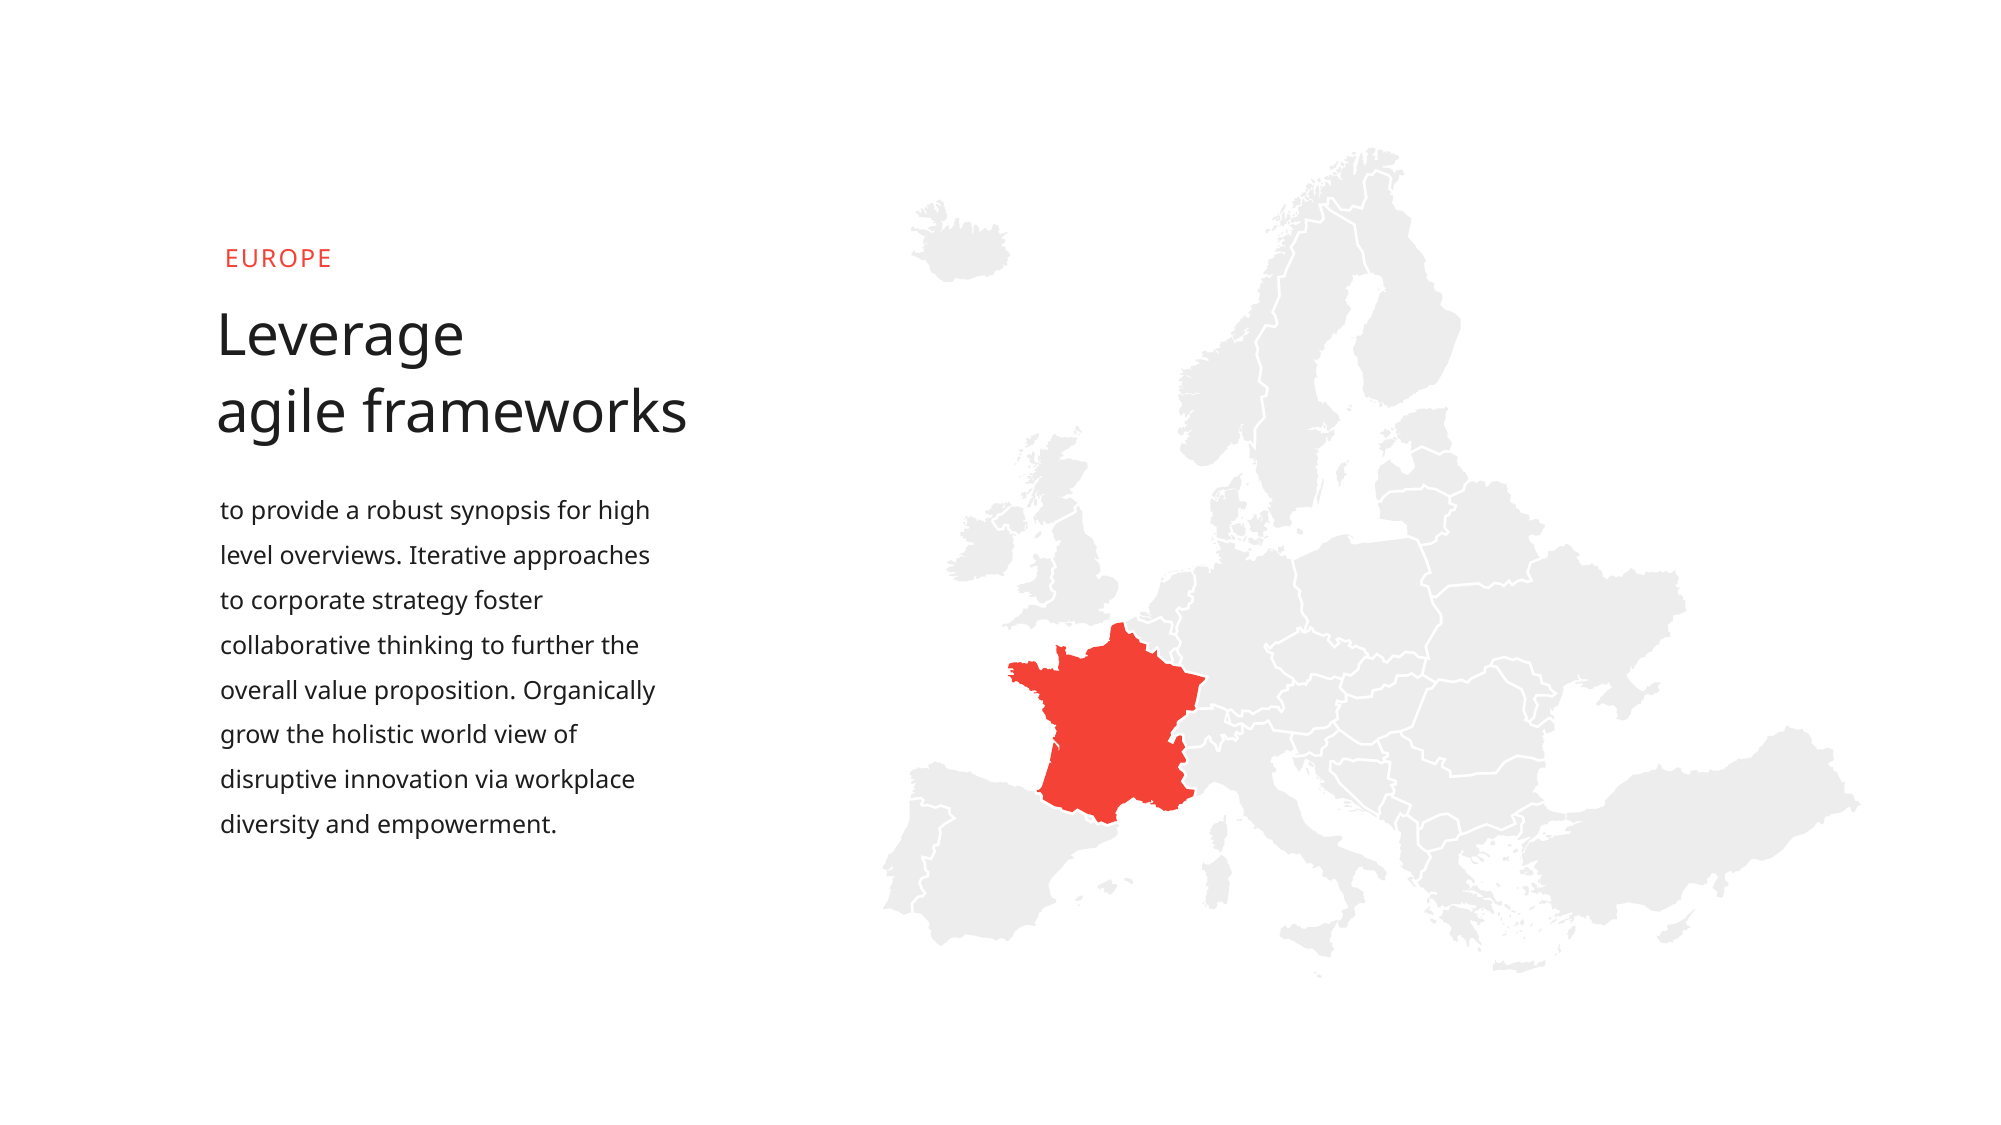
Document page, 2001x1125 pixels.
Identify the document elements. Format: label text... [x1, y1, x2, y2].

text_box EUROPE [224, 247, 332, 272]
text_box to provide a robust synopsis for high level overviews. Iterative approaches to corporate strategy foster collaborative thinking to further the overall value proposition. Organically grow the holistic world view of disruptive innovation via workplace diversity and empowerment. [220, 479, 661, 839]
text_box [882, 147, 1861, 978]
text_box Leverage agile frameworks [216, 290, 770, 445]
